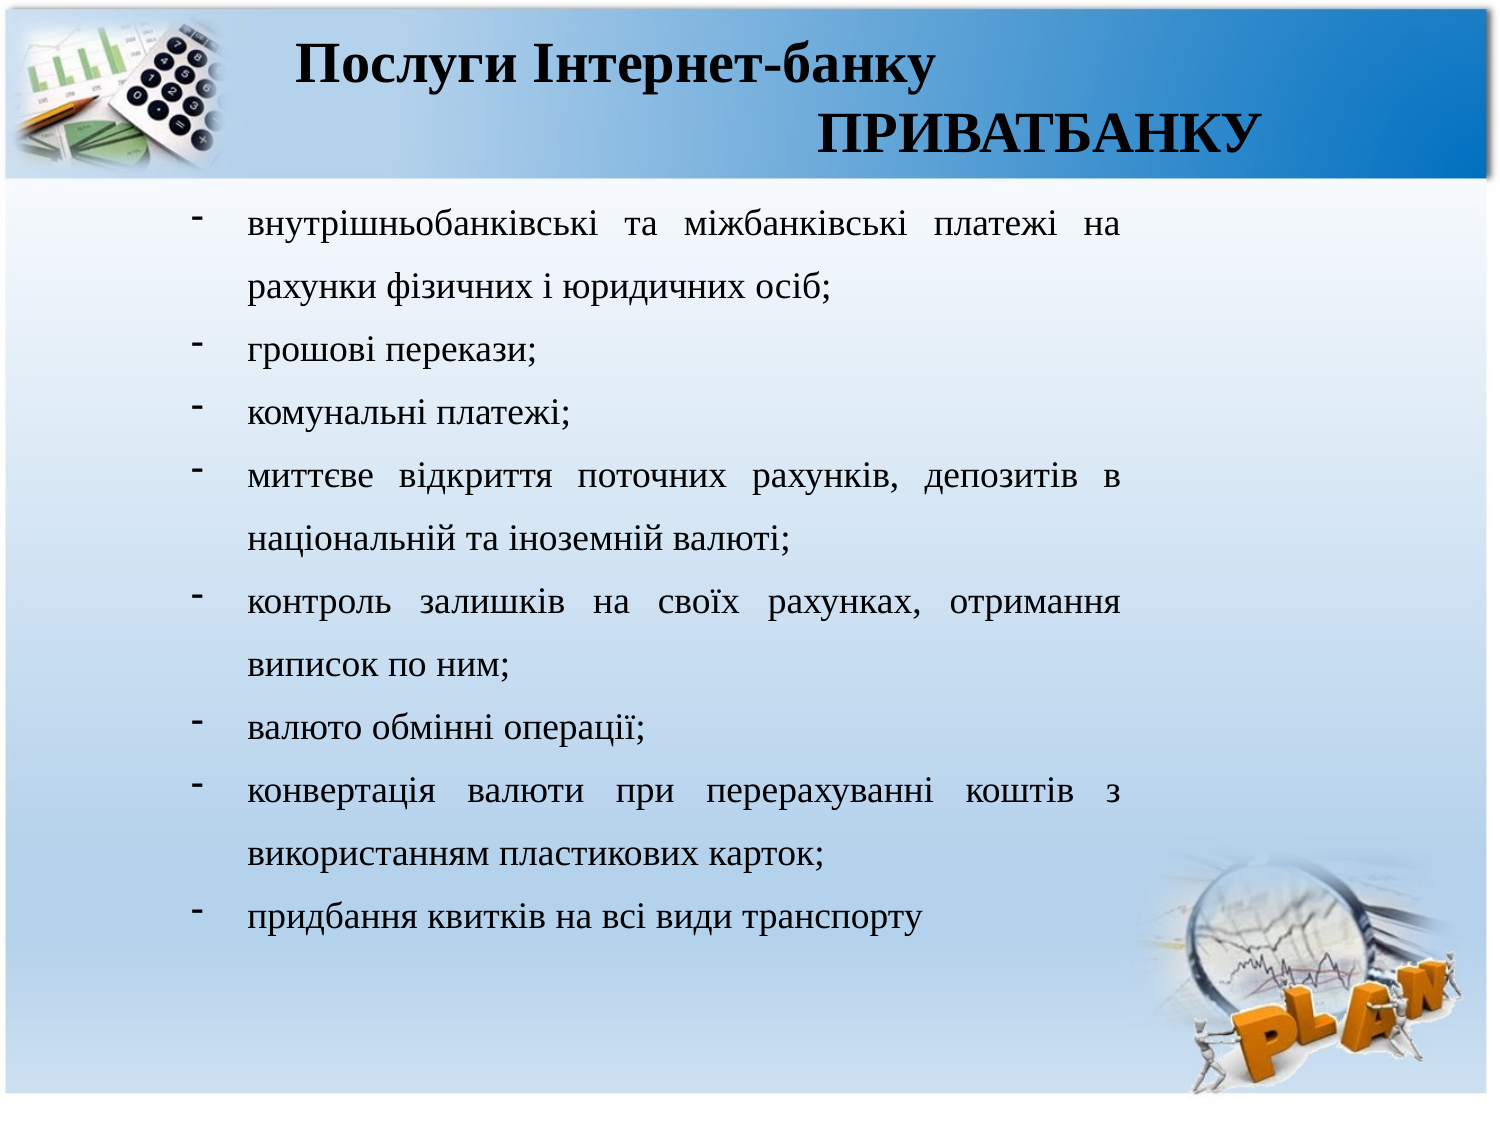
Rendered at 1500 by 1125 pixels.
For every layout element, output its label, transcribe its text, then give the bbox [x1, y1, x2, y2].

text_box внутрішньобанківські та міжбанківські платежі на рахунки фізичних і юридичних осіб; грошові перекази; комунальні платежі; миттєве відкриття поточних рахунків, депозитів в національній та іноземній валюті; контроль залишків на своїх рахунках, отримання виписок по ним; валюто обмінні операції; конвертація валюти при перерахуванні коштів з використанням пластикових карток; придбання квитків на всі види транспорту [176, 172, 1137, 1006]
text_box Послуги Інтернет-банку ПРИВАТБАНКУ [281, 16, 1500, 172]
picture [0, 0, 1500, 1125]
